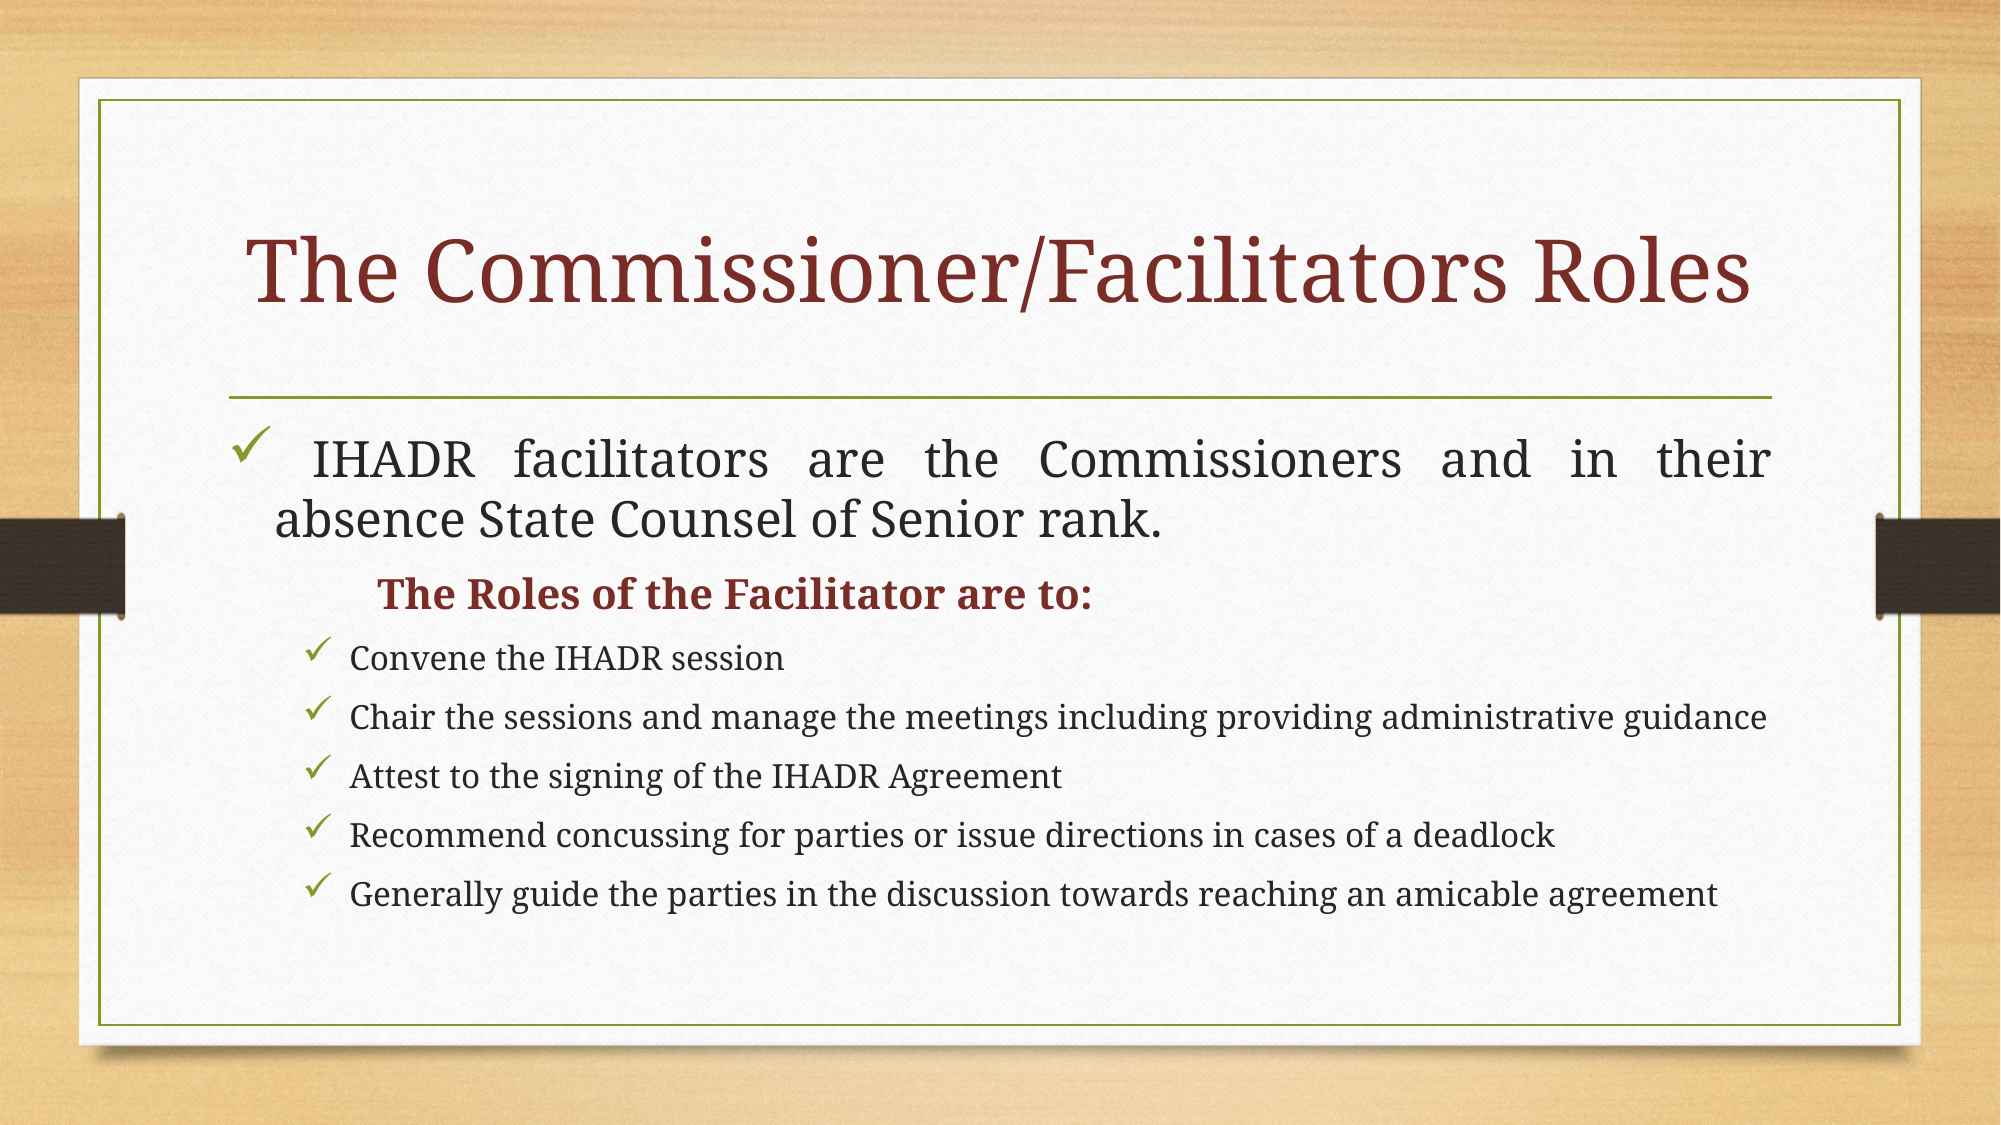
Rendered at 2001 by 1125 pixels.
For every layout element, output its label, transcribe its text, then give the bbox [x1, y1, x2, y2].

list IHADR facilitators are the Commissioners and in their absence State Counsel of Senior rank. The Roles of the Facilitator are to: Convene the IHADR session Chair the sessions and manage the meetings including providing administrative guidance Attest to the signing of the IHADR Agreement Recommend concussing for parties or issue directions in cases of a deadlock Generally guide the parties in the discussion towards reaching an amicable agreement [212, 419, 1788, 964]
picture [0, 0, 2001, 1125]
title The Commissioner/Facilitators Roles [212, 161, 1788, 375]
